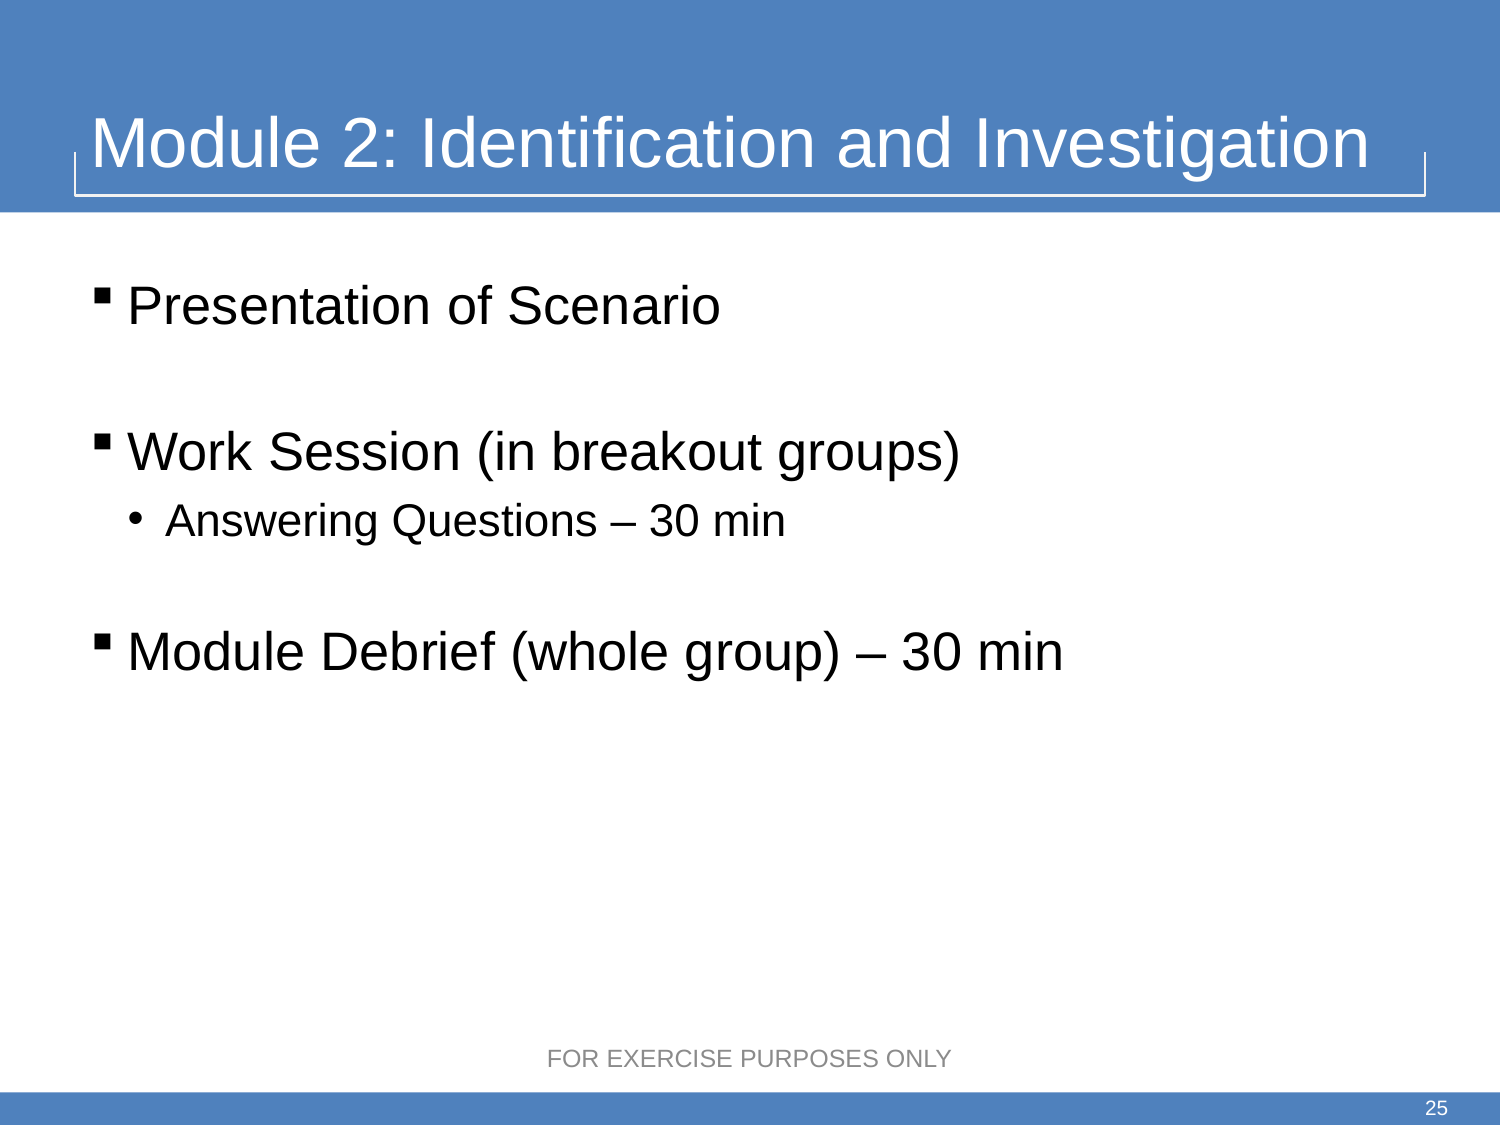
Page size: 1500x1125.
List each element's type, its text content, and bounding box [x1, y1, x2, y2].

footer FOR EXERCISE PURPOSES ONLY [512, 1042, 988, 1103]
list Presentation of Scenario Work Session (in breakout groups) Answering Questions – 30 min Module Debrief (whole group) – 30 min [74, 262, 1426, 1006]
title Module 2: Identification and Investigation [74, 44, 1426, 233]
